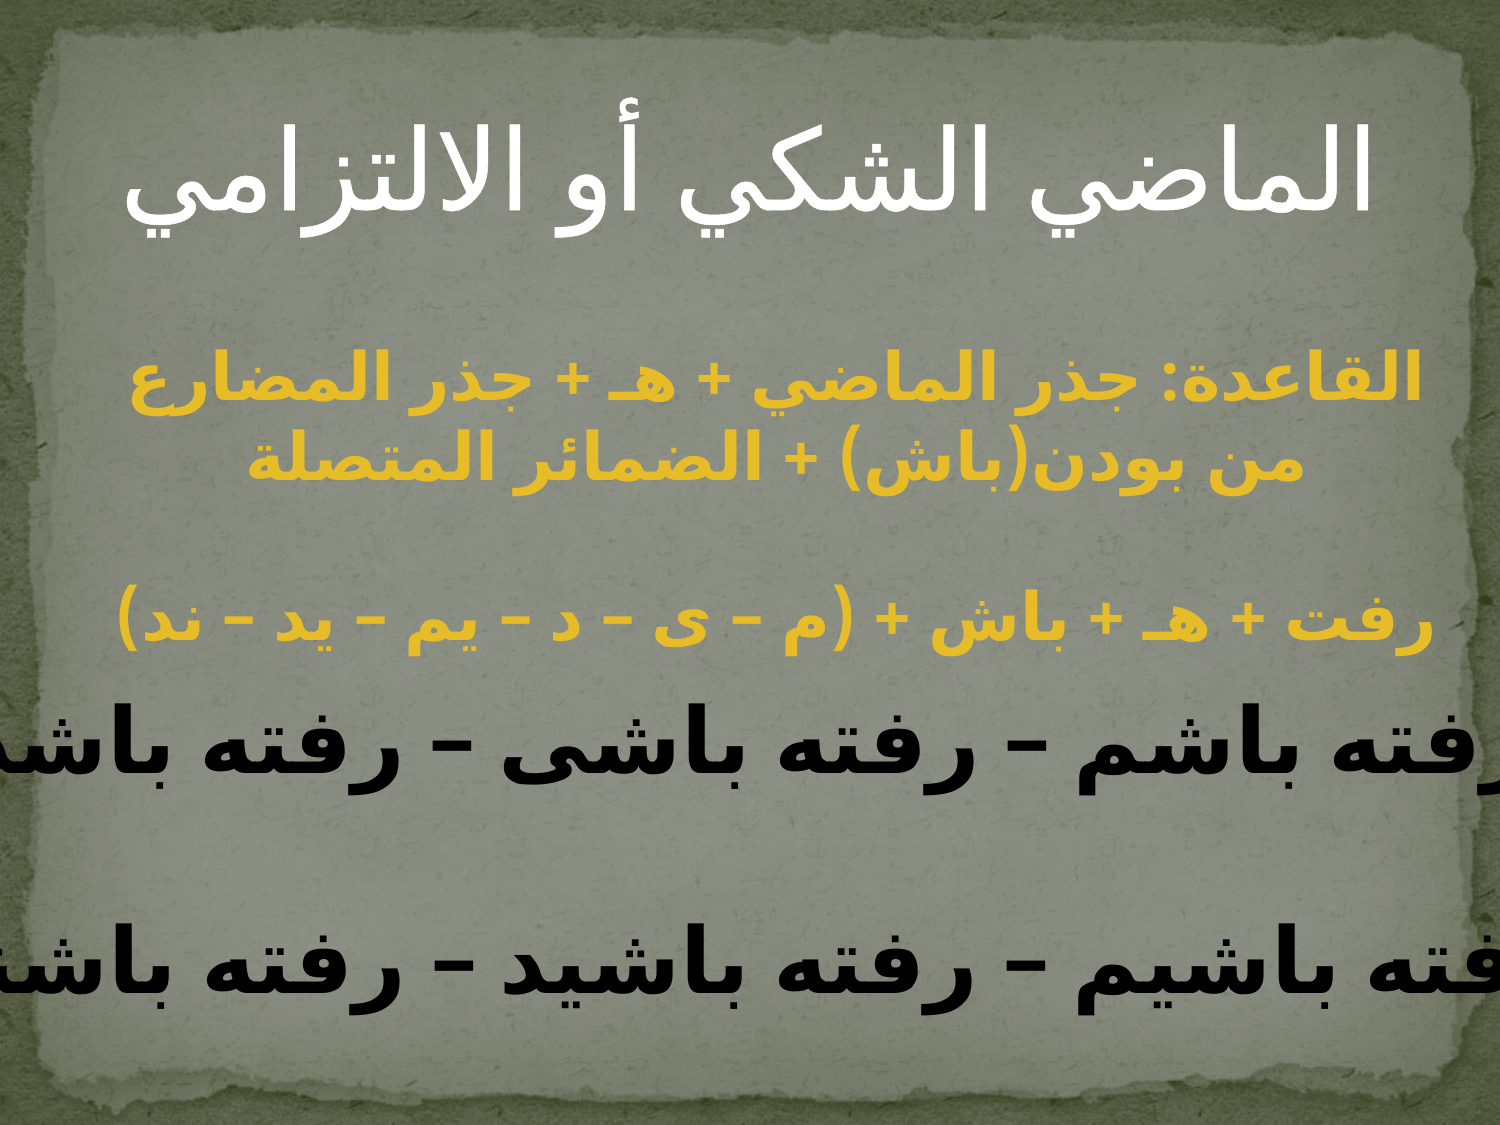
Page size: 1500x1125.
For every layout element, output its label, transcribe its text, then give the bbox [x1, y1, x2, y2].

text_box رفته باشم – رفته باشى – رفته باشد رفته باشيم – رفته باشيد – رفته باشند [0, 674, 1500, 1020]
text_box الماضي الشكي أو الالتزامي [104, 89, 1395, 240]
text_box القاعدة: جذر الماضي + هـ + جذر المضارع من بودن(باش) + الضمائر المتصلة رفت + هـ + باش + (م – ی – د – یم – ید – ند) [82, 326, 1471, 662]
